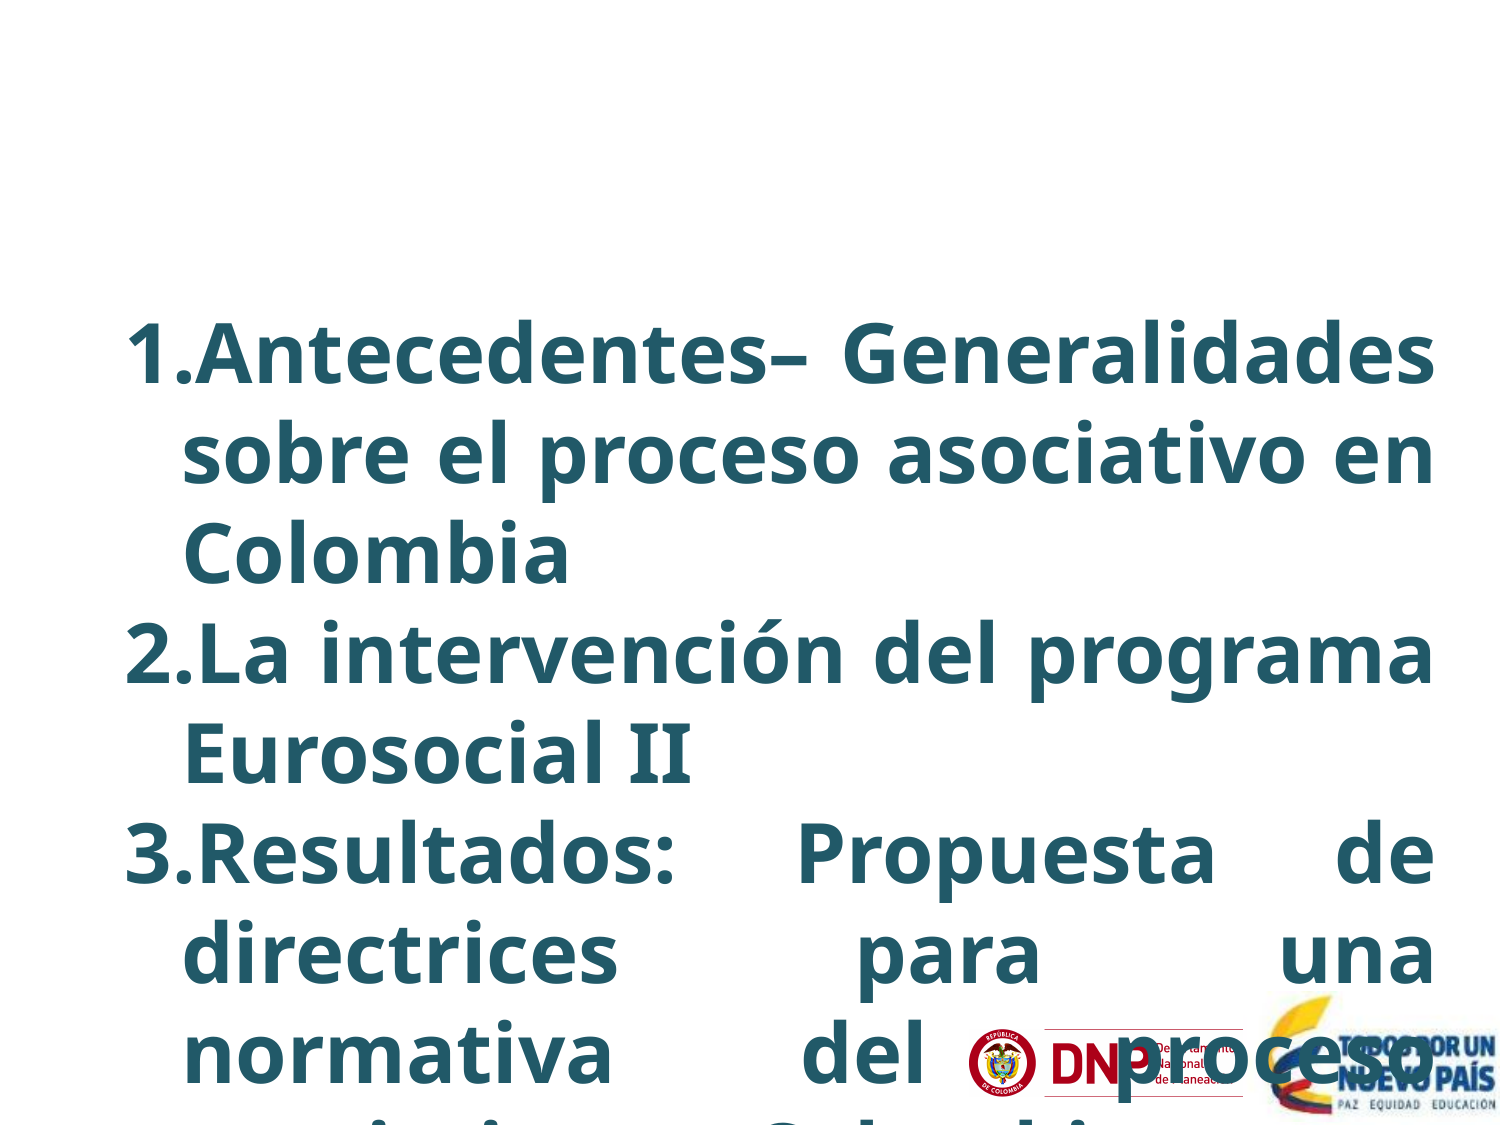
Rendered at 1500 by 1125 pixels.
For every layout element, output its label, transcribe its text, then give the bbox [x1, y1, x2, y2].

text_box Antecedentes– Generalidades sobre el proceso asociativo en Colombia La intervención del programa Eurosocial II Resultados: Propuesta de directrices para una normativa del proceso asociativo en Colombia. [109, 292, 1453, 1125]
picture [1453, 991, 1500, 1125]
